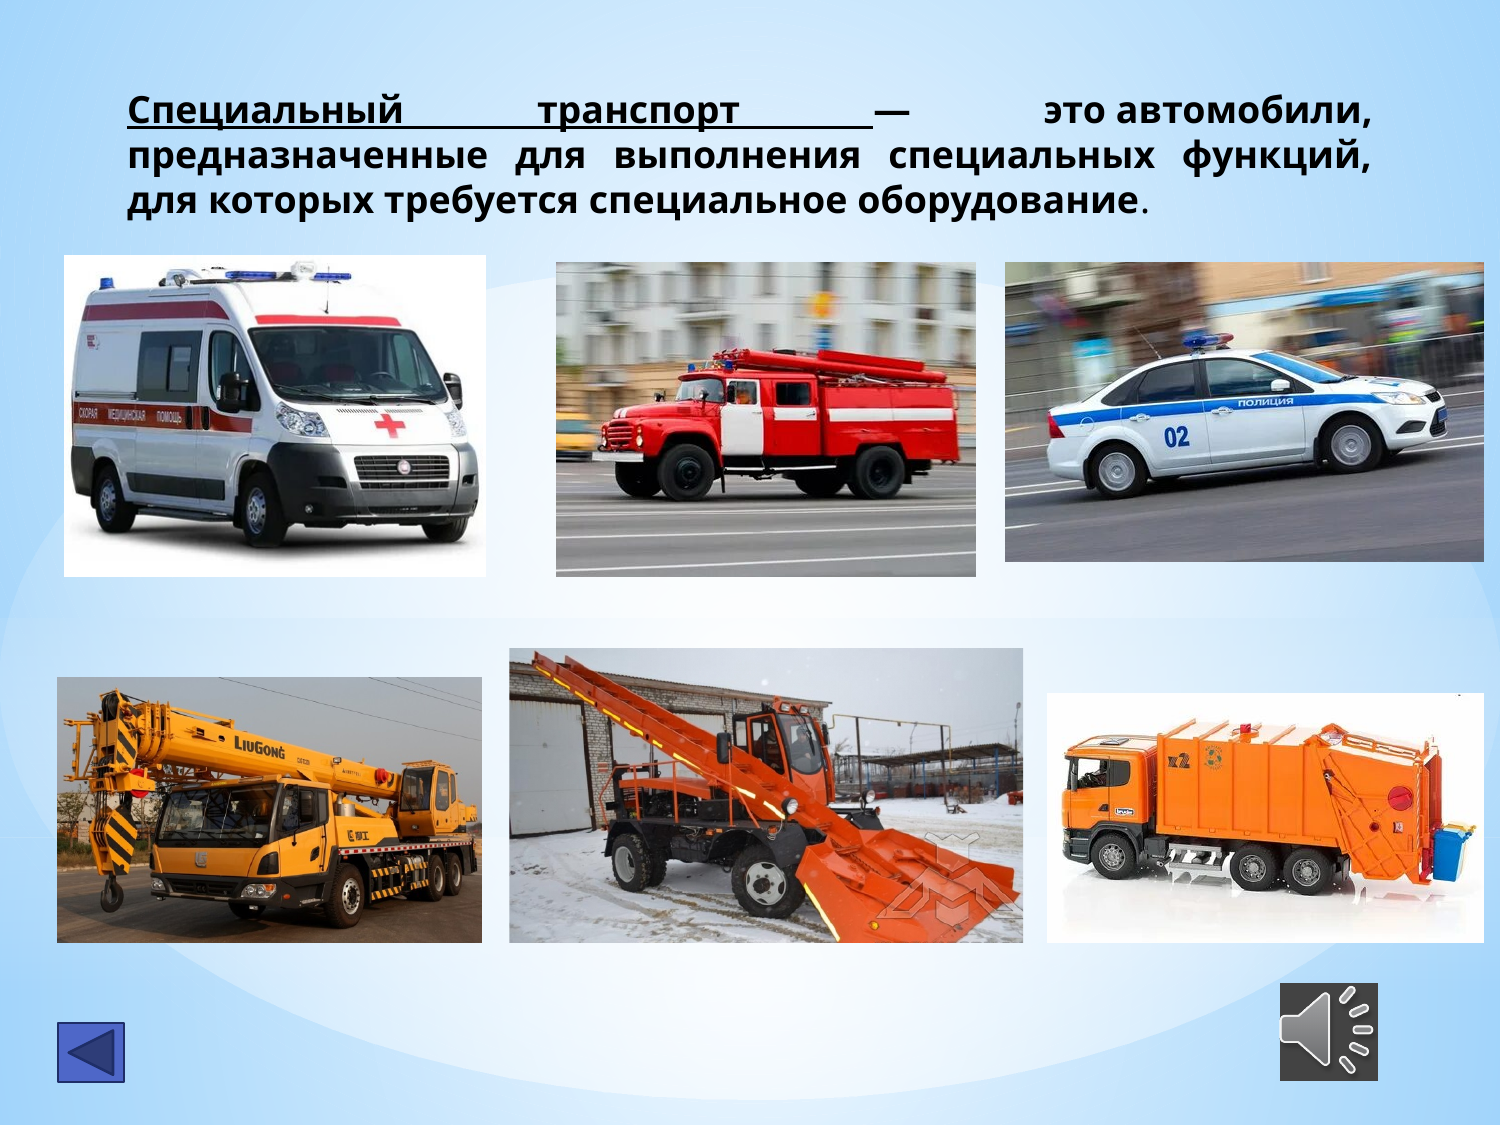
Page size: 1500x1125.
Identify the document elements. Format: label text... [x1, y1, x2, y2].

picture [1278, 981, 1380, 1083]
picture [556, 262, 977, 577]
picture [509, 648, 1024, 943]
picture [57, 677, 482, 943]
picture [64, 255, 486, 577]
text_box [57, 1022, 125, 1083]
picture [1005, 262, 1484, 562]
title Специальный транспорт — это автомобили, предназначенные для выполнения специальных функций, для которых требуется специальное оборудование. [112, 78, 1388, 266]
picture [1047, 692, 1484, 943]
